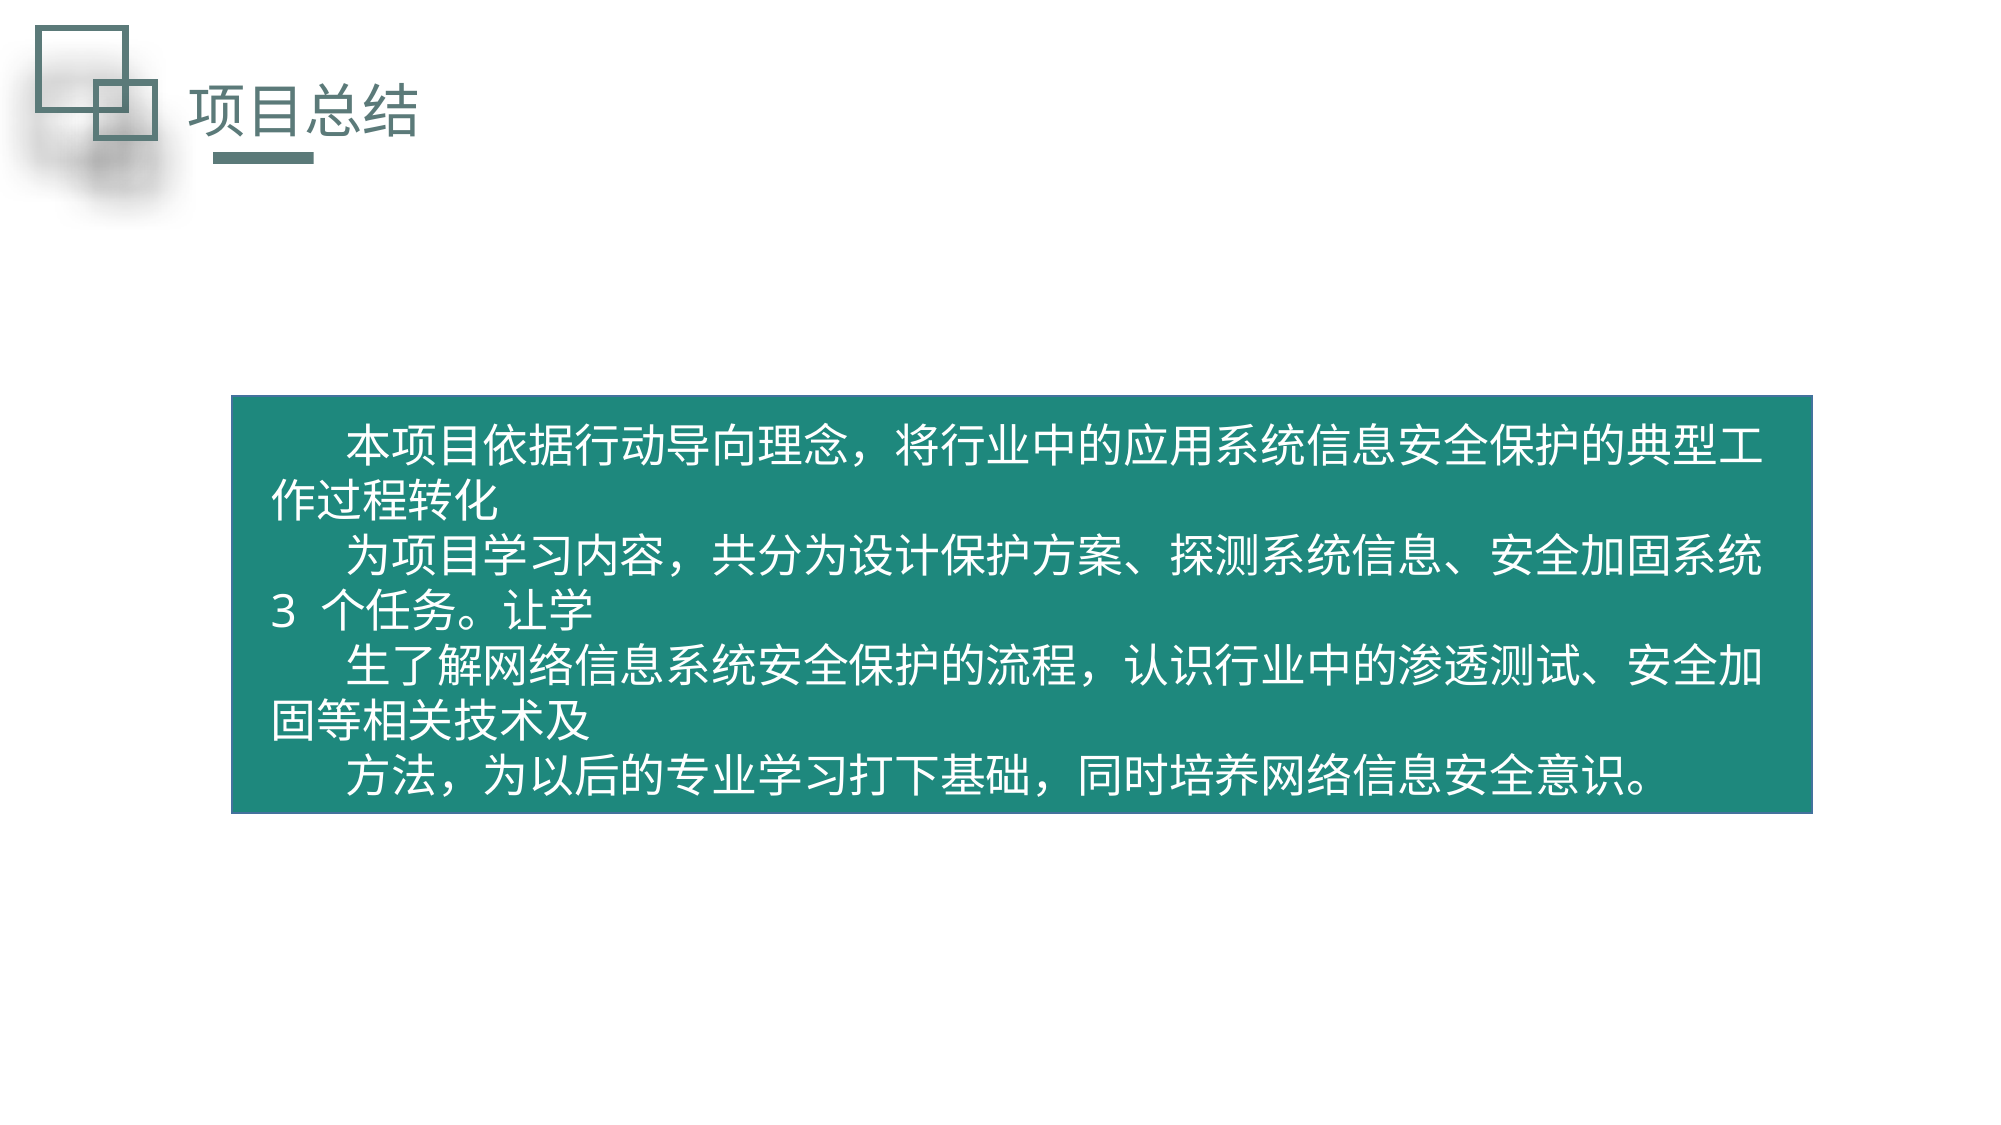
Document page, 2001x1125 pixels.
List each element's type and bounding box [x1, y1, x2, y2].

text_box [173, 66, 481, 164]
text_box [232, 396, 1813, 813]
text_box [37, 27, 127, 111]
text_box [95, 81, 156, 139]
